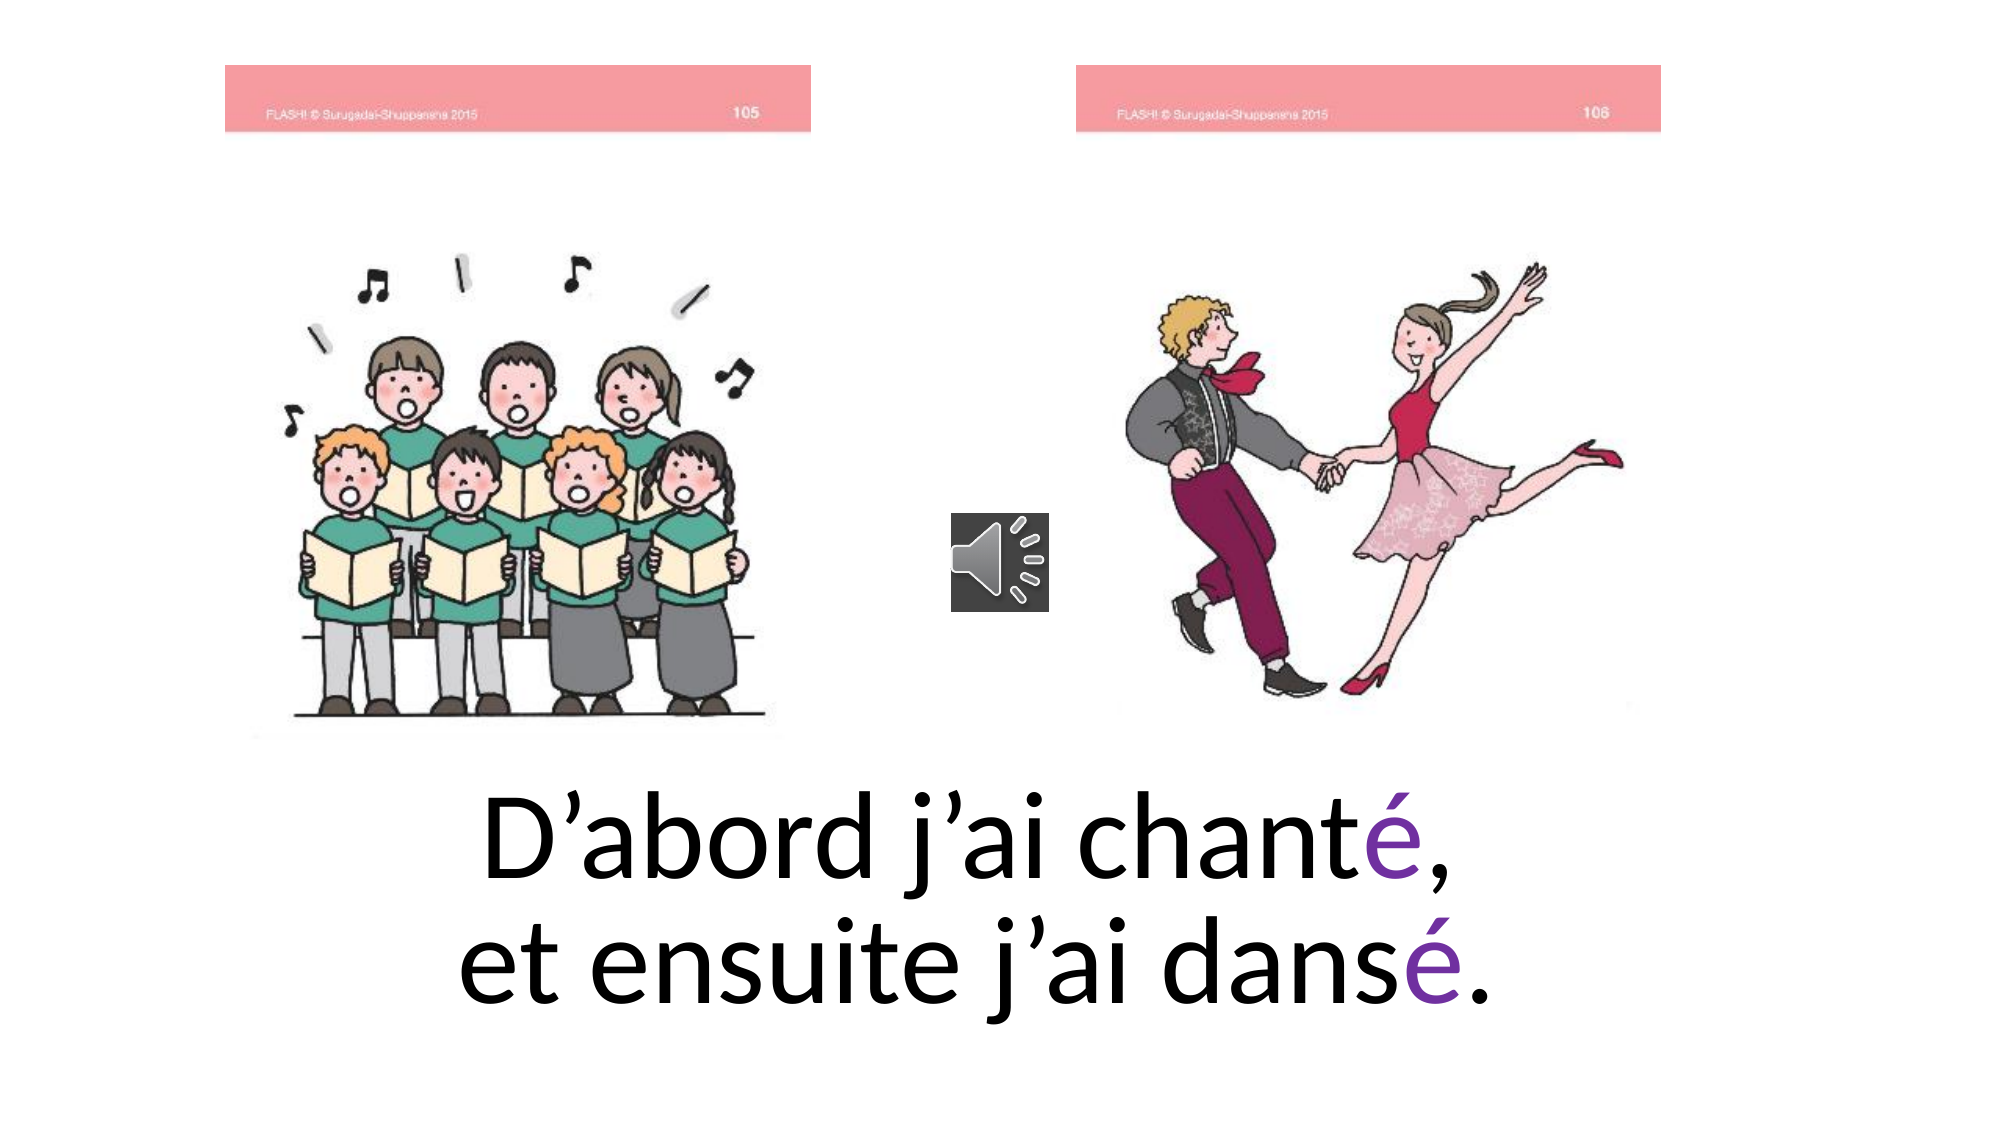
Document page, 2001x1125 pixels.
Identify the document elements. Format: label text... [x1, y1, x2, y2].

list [225, 65, 811, 892]
text_box D’abord j’ai chanté, et ensuite j’ai dansé. [95, 771, 1870, 1037]
picture [1076, 65, 1661, 892]
picture [949, 512, 1050, 613]
